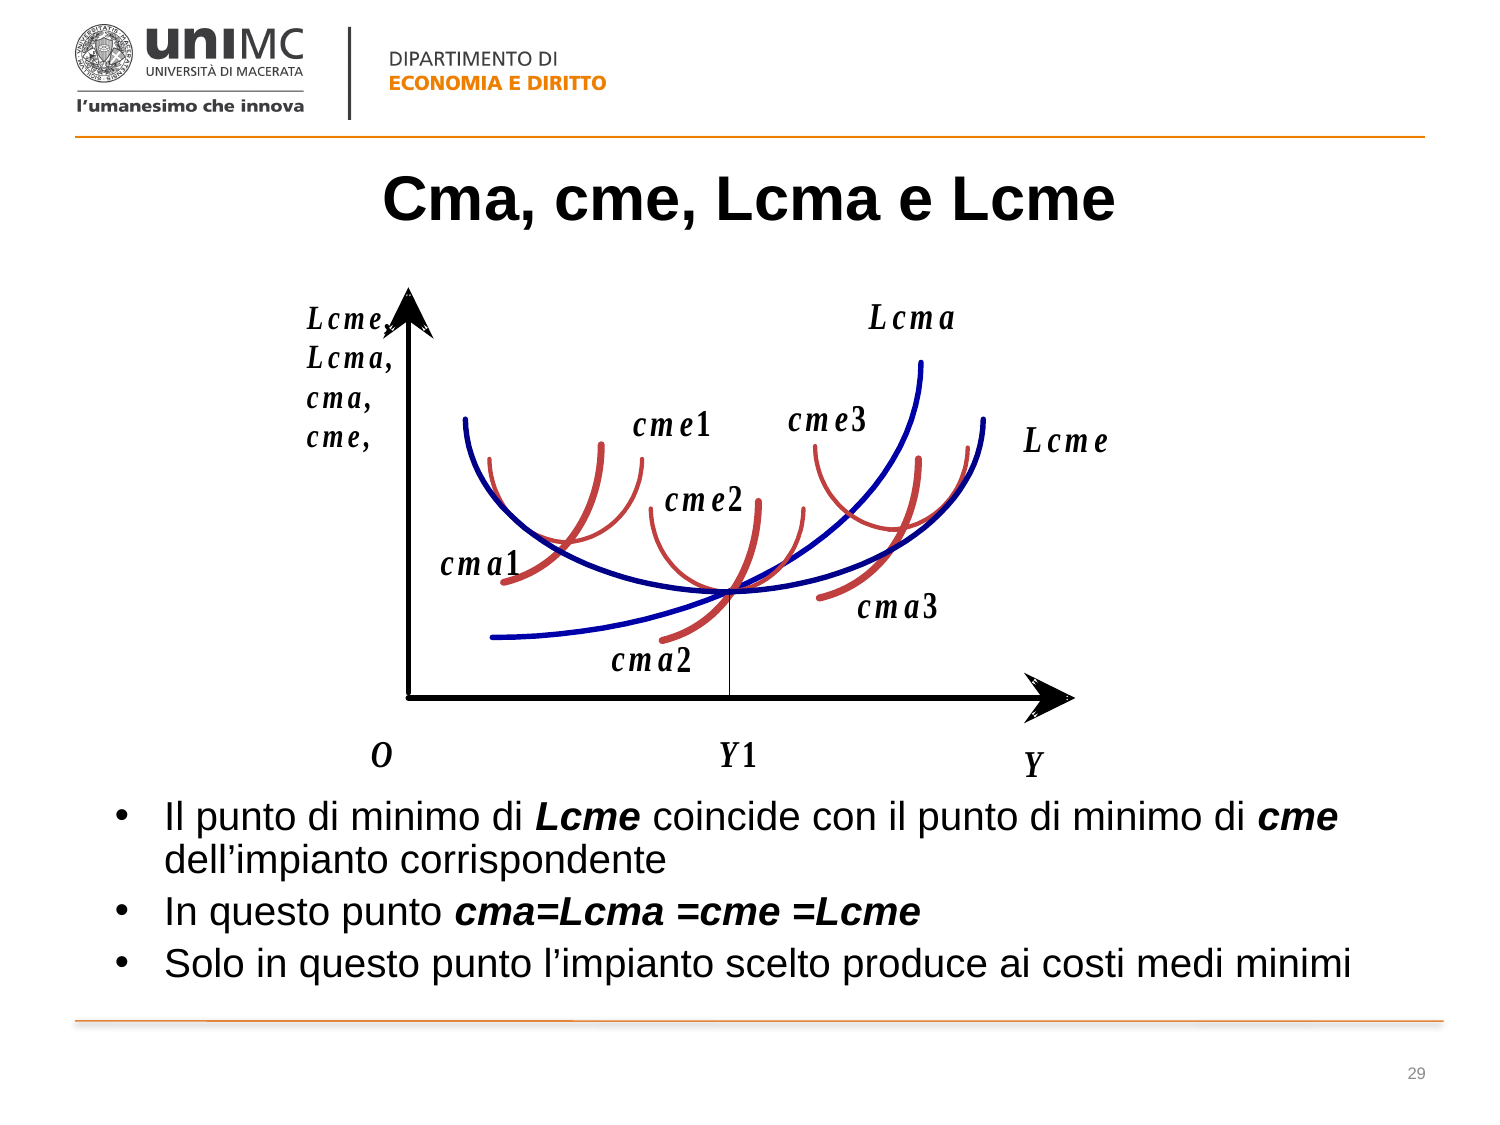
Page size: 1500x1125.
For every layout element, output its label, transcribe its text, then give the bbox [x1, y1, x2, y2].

picture [75, 24, 1425, 138]
slide_number 29 [1091, 1042, 1442, 1103]
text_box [306, 286, 1113, 788]
list Il punto di minimo di Lcme coincide con il punto di minimo di cme dell’impianto corrispondente In questo punto cma=Lcma =cme =Lcme Solo in questo punto l’impianto scelto produce ai costi medi minimi [99, 787, 1375, 1038]
title Cma, cme, Lcma e Lcme [75, 149, 1425, 241]
